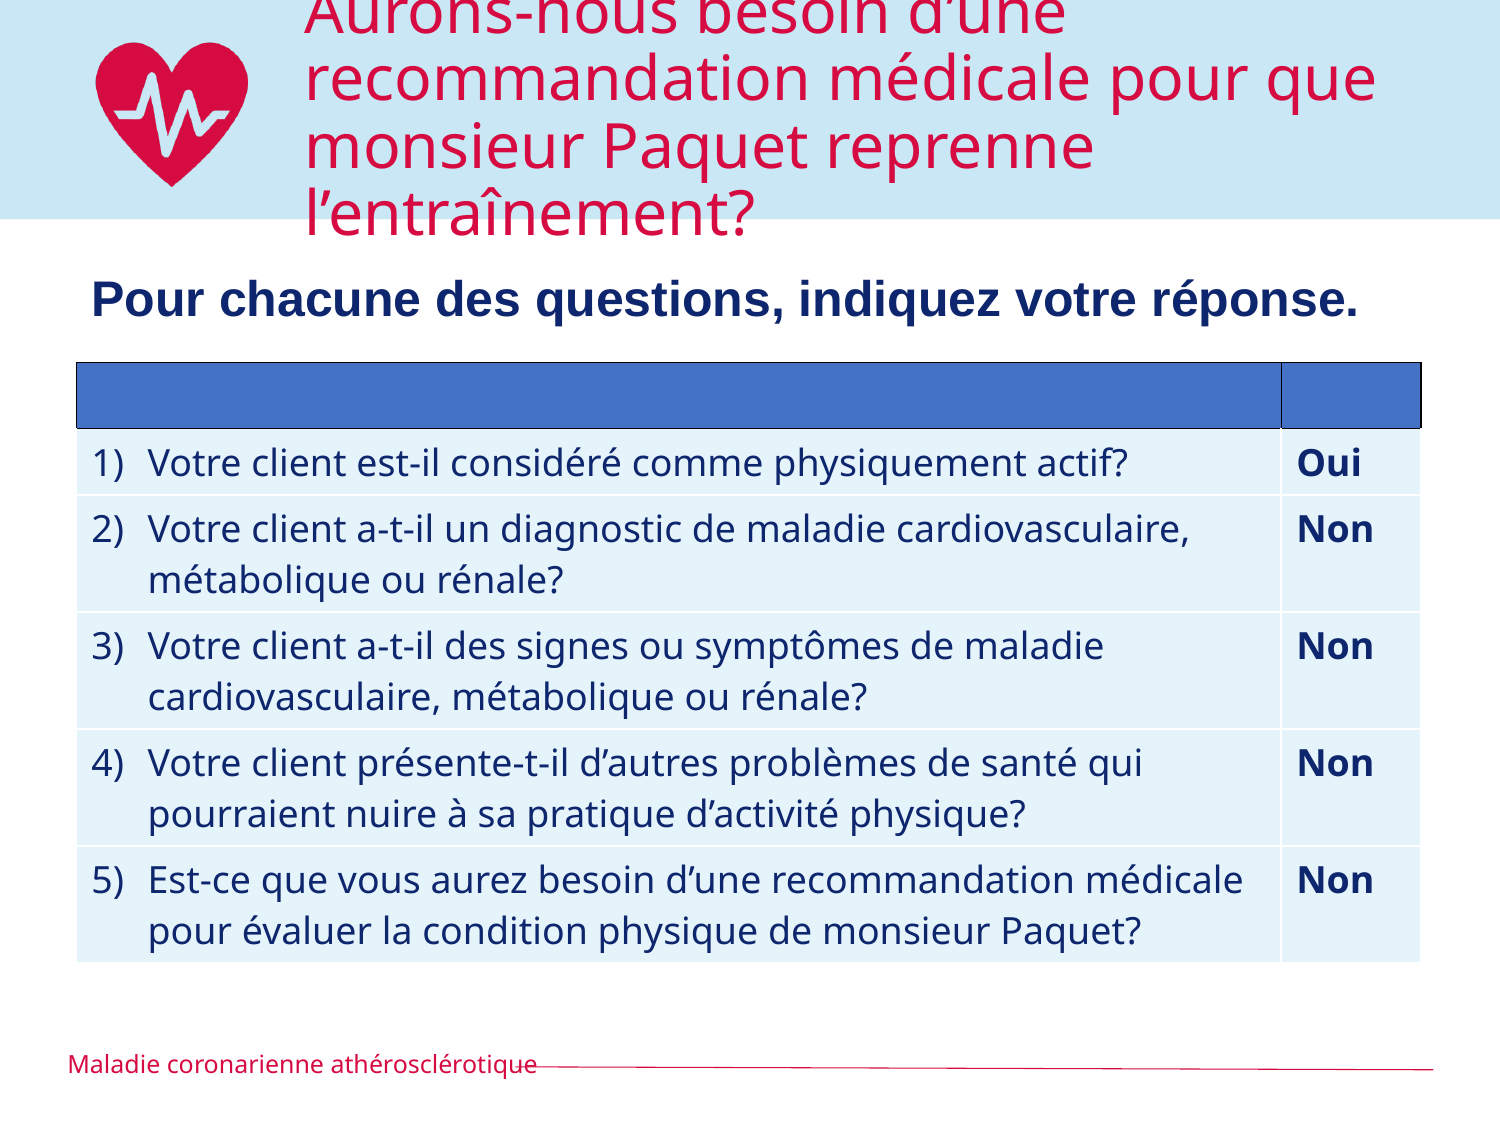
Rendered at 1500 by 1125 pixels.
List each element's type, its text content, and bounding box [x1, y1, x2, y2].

table_cell Non [1282, 847, 1420, 962]
text_box Pour chacune des questions, indiquez votre réponse. [76, 257, 1441, 424]
table_cell Oui [1282, 429, 1420, 494]
table_cell Non [1282, 730, 1420, 845]
table_cell Votre client est-il considéré comme physiquement actif? [77, 429, 1280, 494]
table_cell Est-ce que vous aurez besoin d’une recommandation médicale pour évaluer la condition physique de monsieur Paquet? [77, 847, 1280, 962]
picture [64, 7, 279, 222]
table_cell Votre client a-t-il un diagnostic de maladie cardiovasculaire, métabolique ou rénale? [77, 496, 1280, 611]
table_cell Votre client a-t-il des signes ou symptômes de maladie cardiovasculaire, métabolique ou rénale? [77, 613, 1280, 728]
table_cell Non [1282, 613, 1420, 728]
table_cell Votre client présente-t-il d’autres problèmes de santé qui pourraient nuire à sa pratique d’activité physique? [77, 730, 1280, 845]
table_cell Non [1282, 496, 1420, 611]
table_header [1282, 363, 1420, 428]
title Aurons-nous besoin d’une recommandation médicale pour que monsieur Paquet reprenne l’entraînement? [289, 64, 1405, 165]
table_header [77, 363, 1281, 428]
